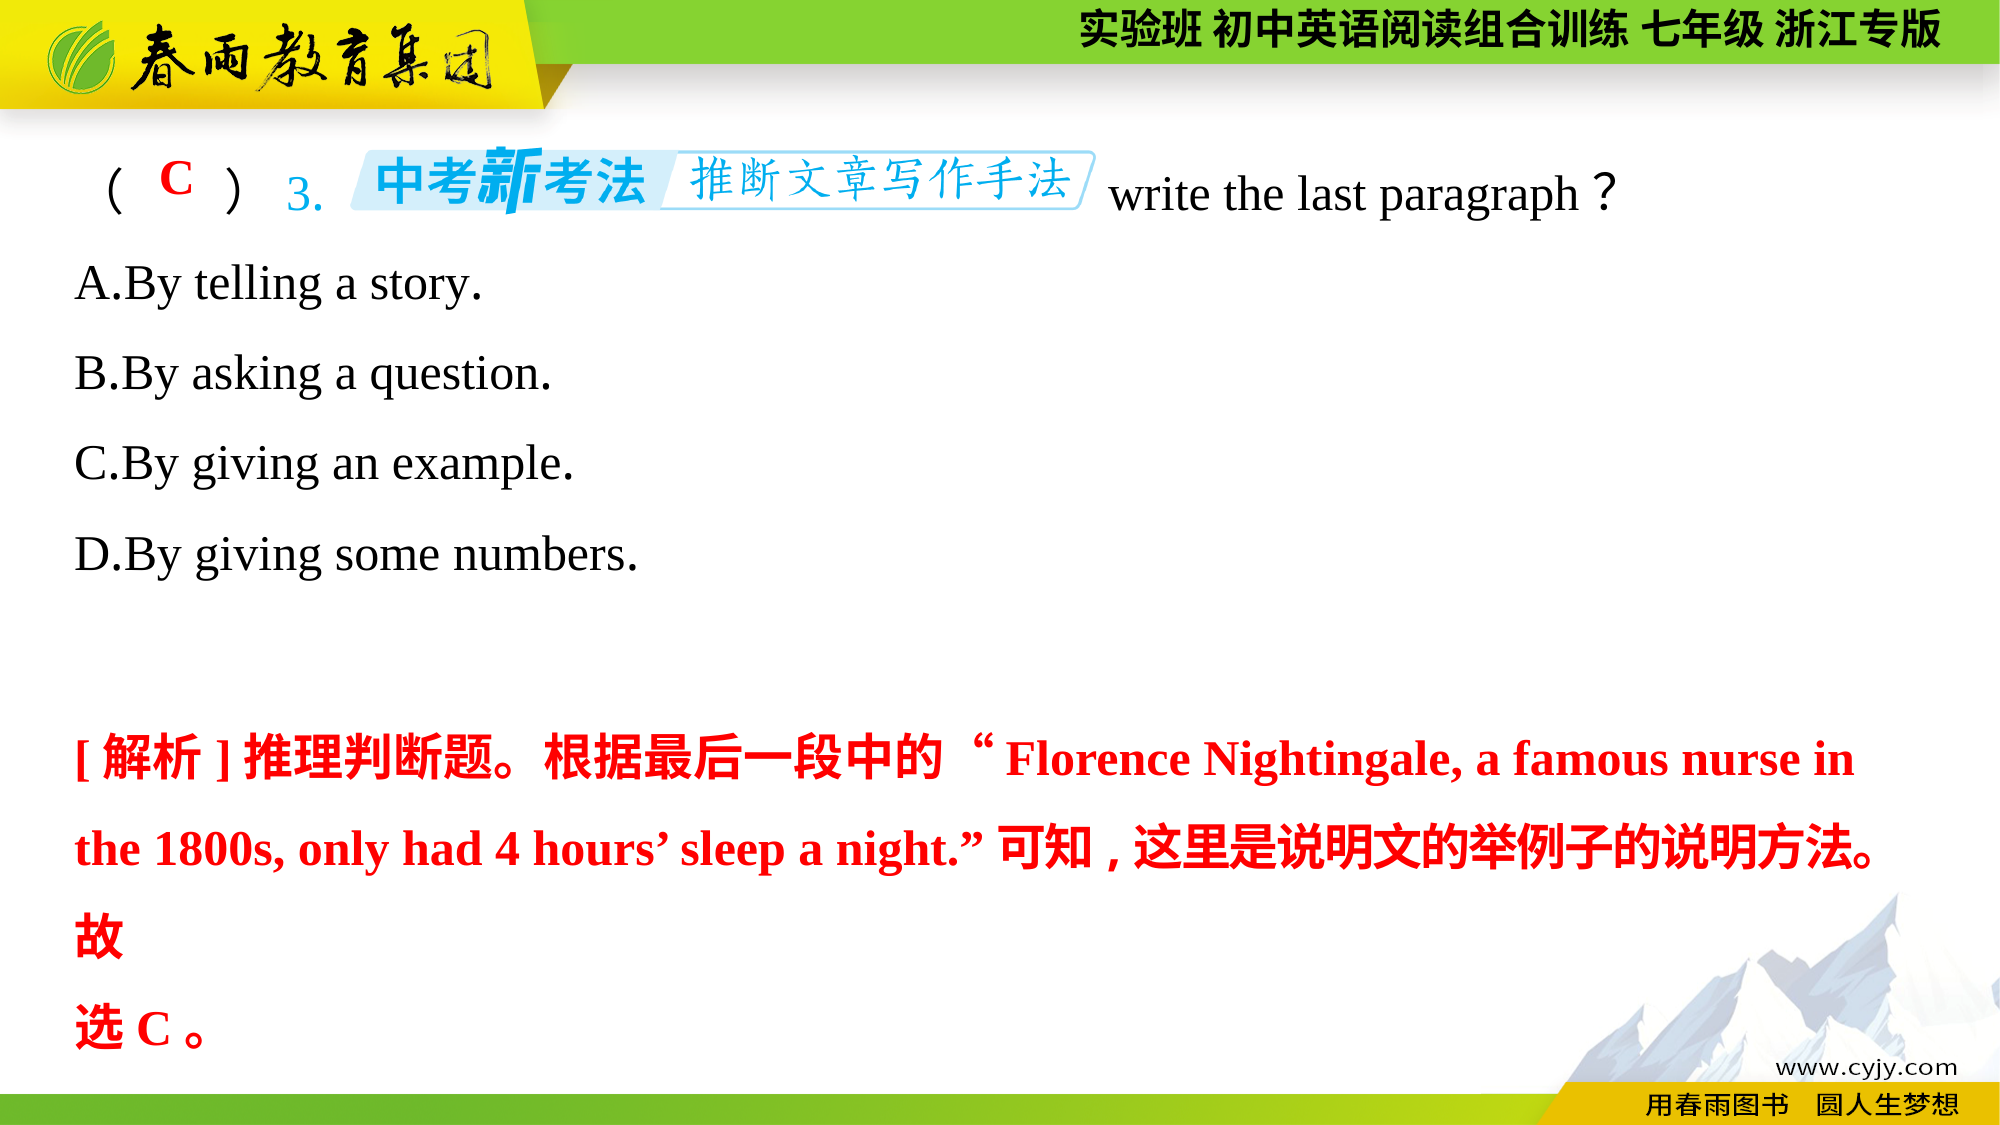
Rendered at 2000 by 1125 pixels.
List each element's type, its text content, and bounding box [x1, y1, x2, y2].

text_box C [144, 137, 210, 212]
text_box [解析]推理判断题。根据最后一段中的“Florence Nightingale, a famous nurse in the 1800s, only had 4 hours’ sleep a night.”可知,这里是说明文的举例子的说明方法。故 选C。 [59, 687, 1944, 1063]
picture [0, 0, 2000, 1125]
list （ ）3. How does the writer write the last paragraph？ A.By telling a story. B.By asking a question. C.By giving an example. D.By giving some numbers. [59, 122, 1944, 683]
